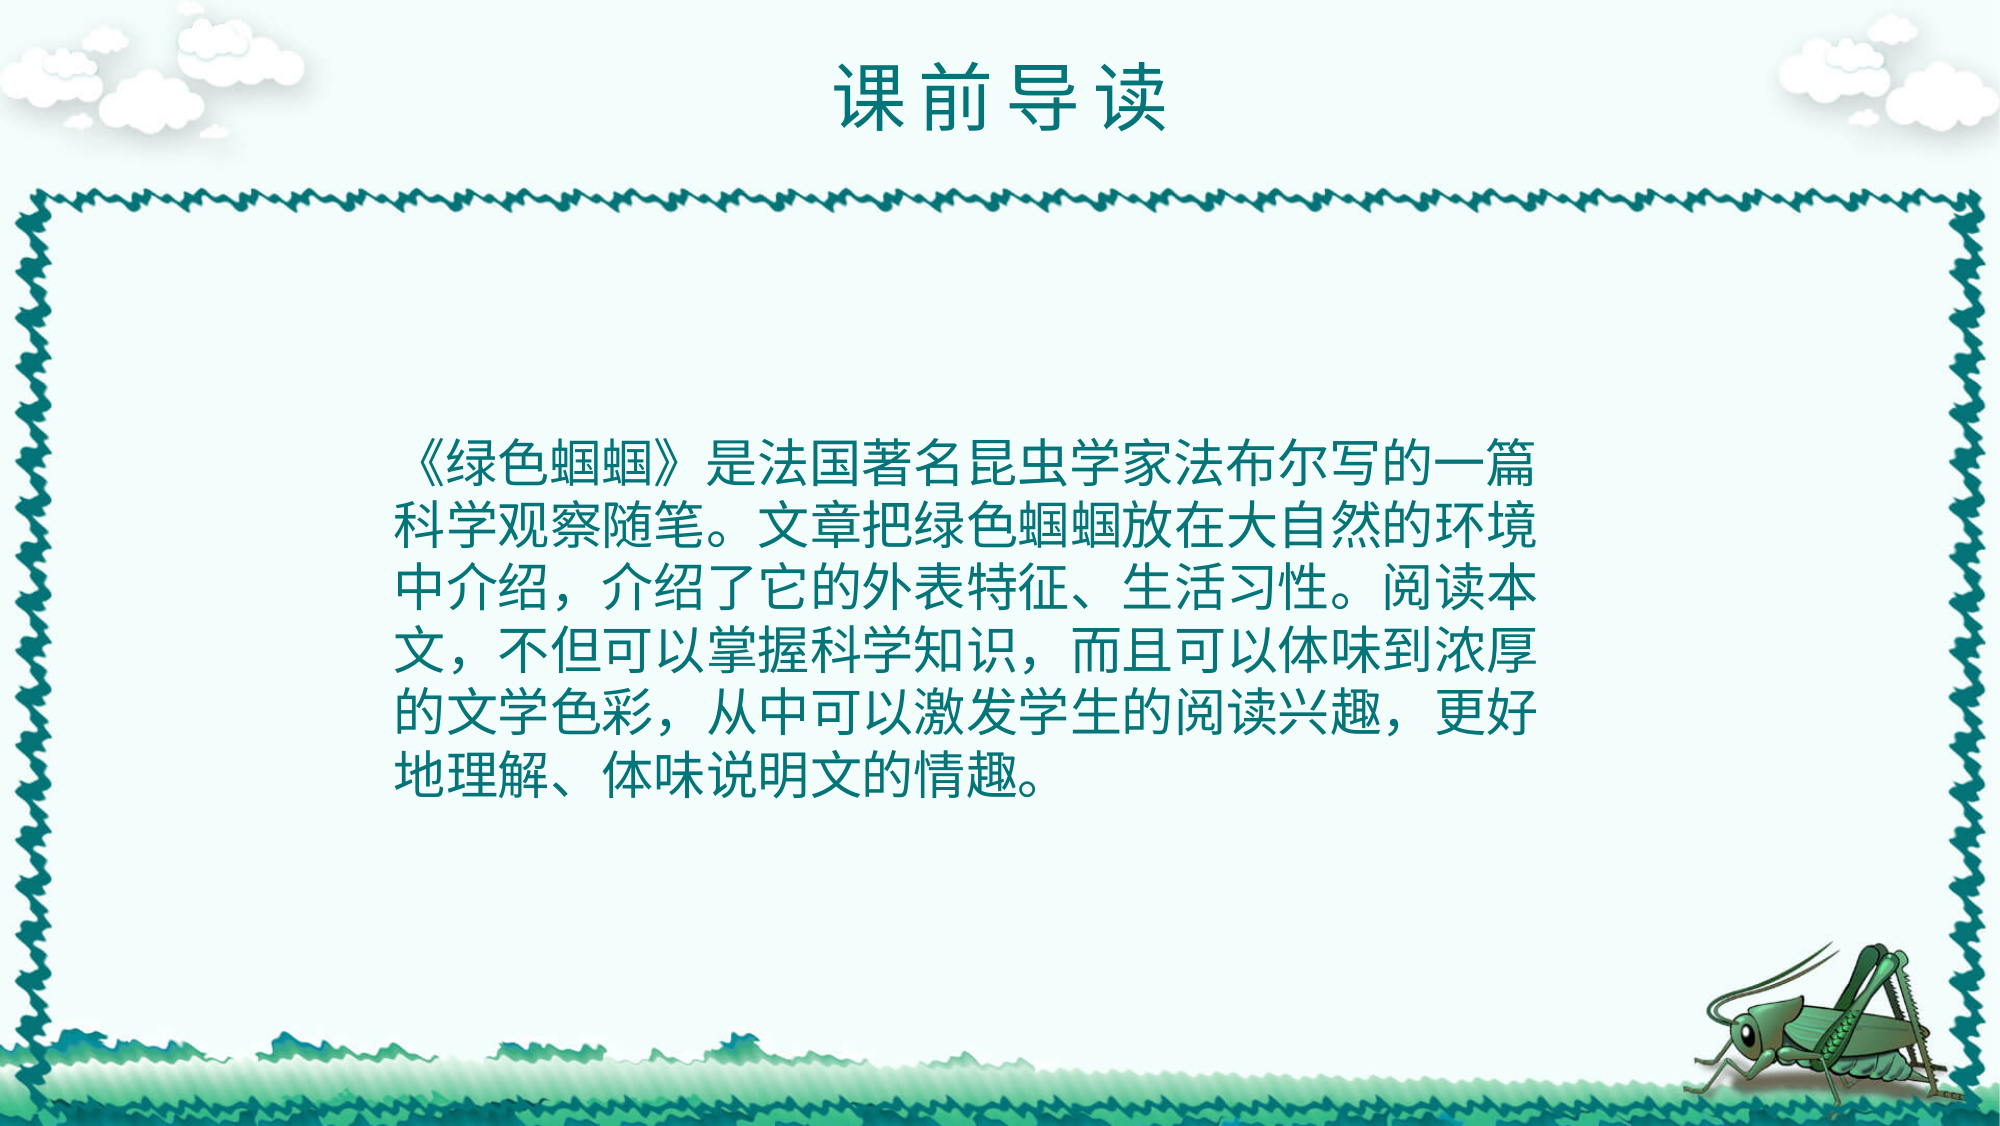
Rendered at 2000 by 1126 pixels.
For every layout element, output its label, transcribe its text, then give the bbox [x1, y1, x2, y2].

text_box 《绿色蝈蝈》是法国著名昆虫学家法布尔写的一篇科学观察随笔。文章把绿色蝈蝈放在大自然的环境中介绍，介绍了它的外表特征、生活习性。阅读本文，不但可以掌握科学知识，而且可以体味到浓厚的文学色彩，从中可以激发学生的阅读兴趣，更好地理解、体味说明文的情趣。 [379, 422, 1563, 813]
picture [0, 0, 2000, 1126]
text_box 课前导读 [671, 49, 1329, 140]
